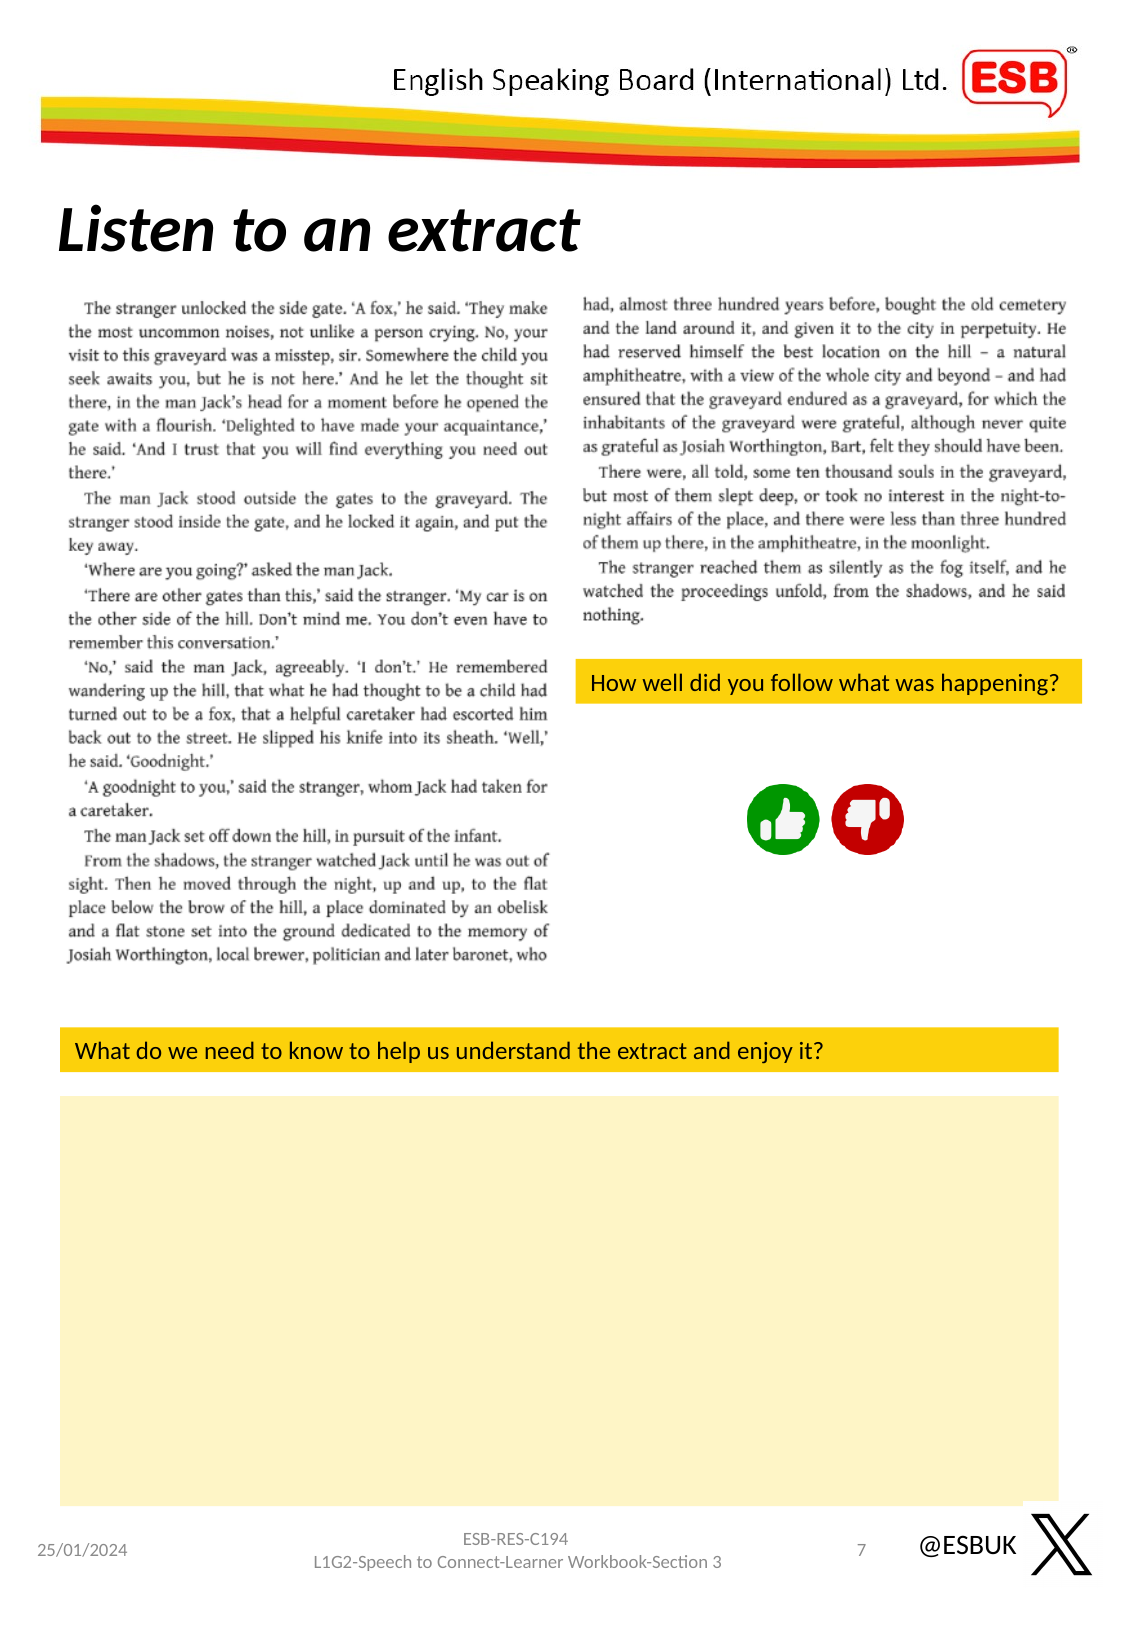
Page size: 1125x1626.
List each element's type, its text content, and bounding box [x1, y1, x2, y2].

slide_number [22, 1506, 276, 1593]
slide_number 7 [697, 1507, 882, 1593]
picture [42, 278, 1083, 978]
picture [0, 1, 1125, 234]
text_box How well did you follow what was happening? [576, 658, 1083, 704]
text_box [59, 1095, 1060, 1507]
picture [1022, 1501, 1103, 1589]
picture [738, 776, 923, 864]
footer ESB-RES-C194 L1G2-Speech to Connect-Learner Workbook-Section 3 [296, 1507, 697, 1593]
title Listen to an extract [42, 186, 1014, 273]
text_box What do we need to know to help us understand the extract and enjoy it? [60, 1027, 1059, 1073]
